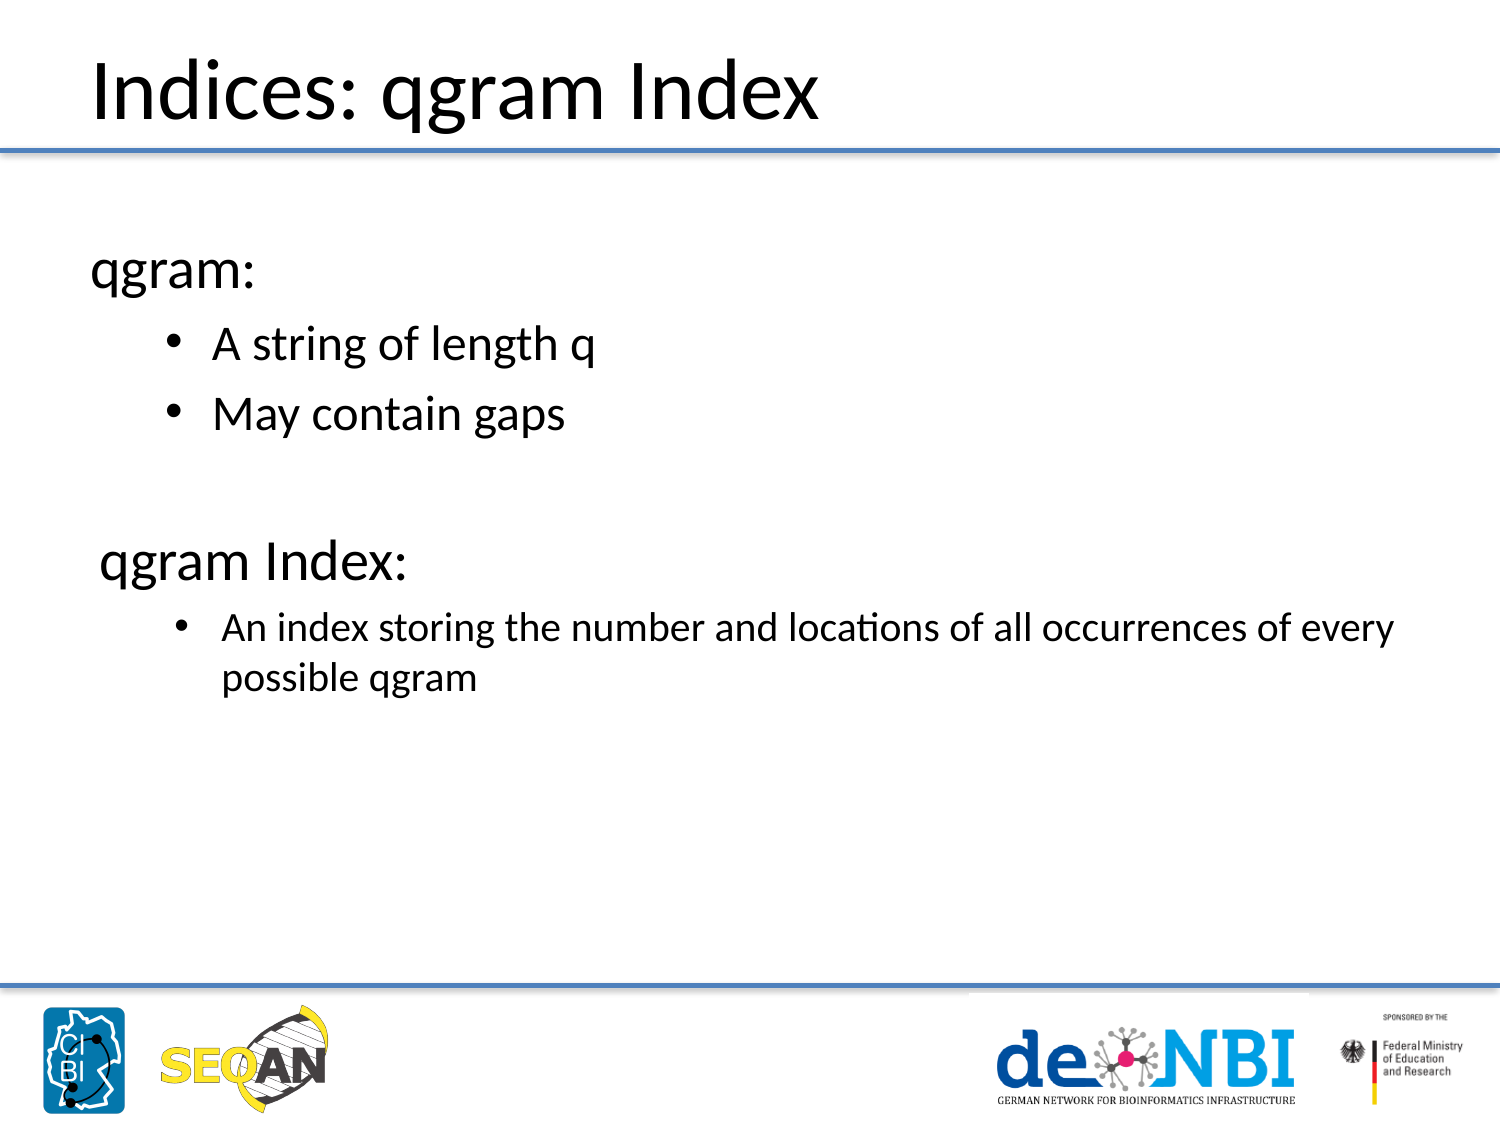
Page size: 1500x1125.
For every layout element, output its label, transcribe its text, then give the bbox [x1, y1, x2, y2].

title Indices: qgram Index [75, 25, 1425, 145]
picture [969, 993, 1309, 1122]
picture [141, 1002, 332, 1121]
list qgram: A string of length q May contain gaps qgram Index: An index storing the number and locations of all occurrences of every possible qgram [75, 222, 1425, 888]
picture [48, 1010, 120, 1109]
